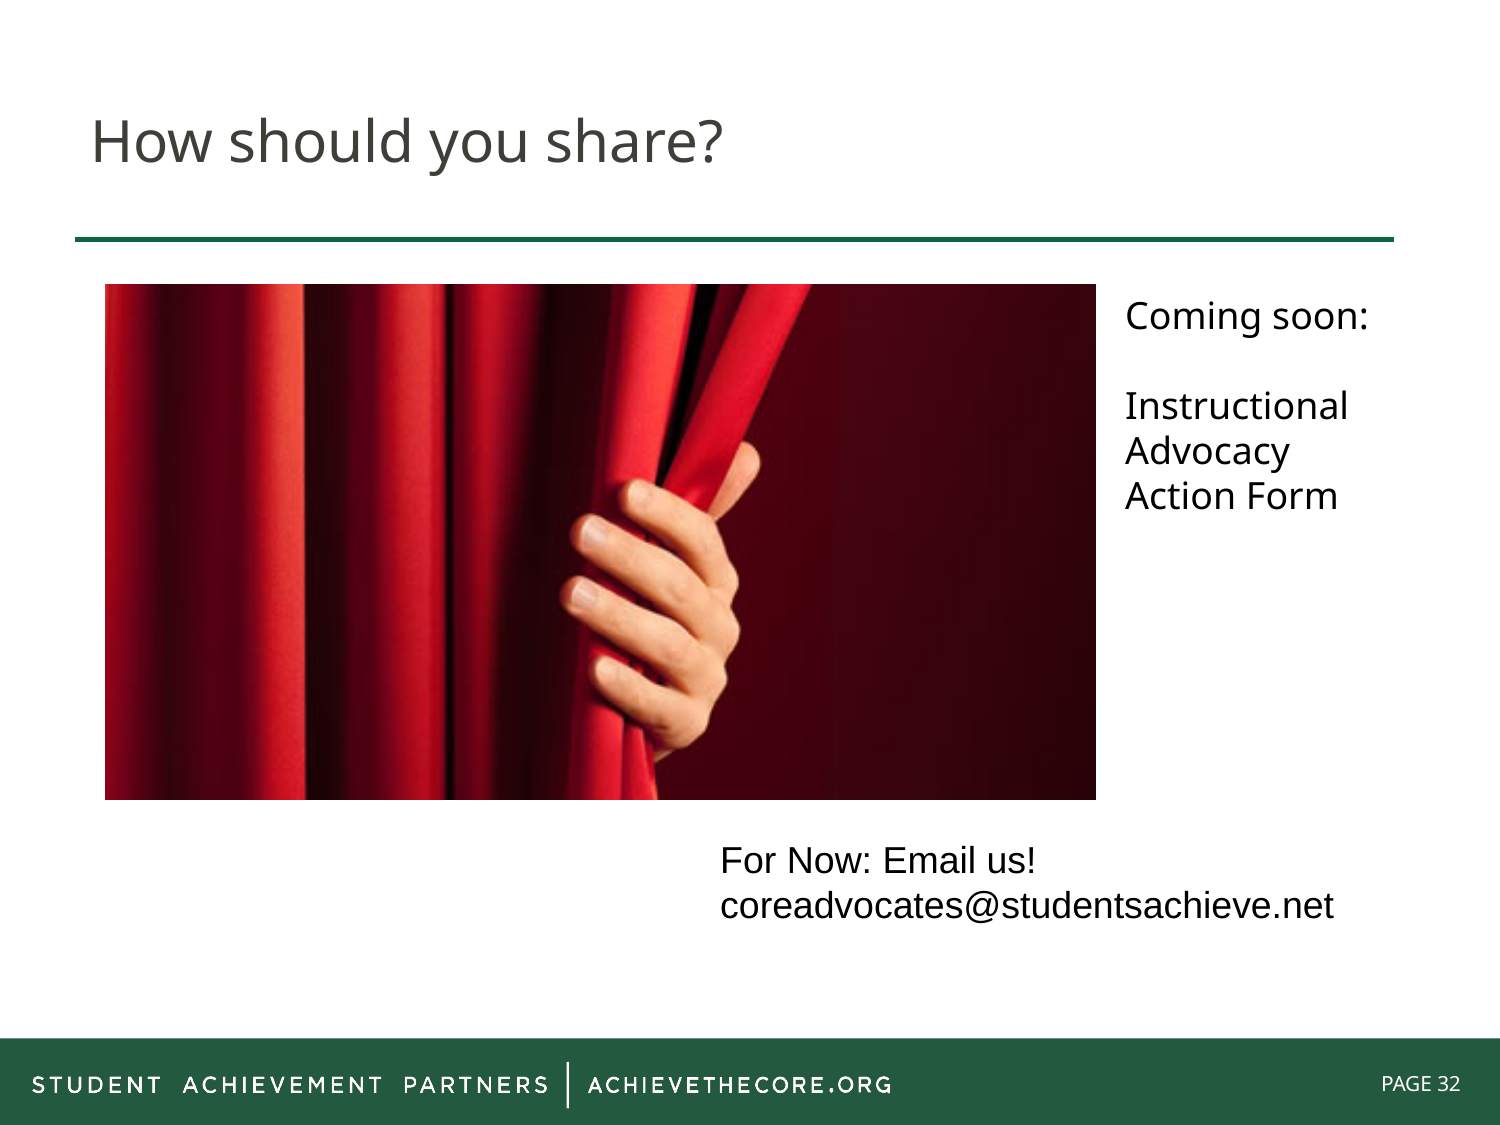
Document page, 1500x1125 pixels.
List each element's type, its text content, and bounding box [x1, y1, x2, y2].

picture [12, 1055, 911, 1112]
picture [105, 284, 1096, 800]
title How should you share? [75, 45, 1425, 233]
text_box For Now: Email us! coreadvocates@studentsachieve.net [705, 829, 1394, 934]
text_box Coming soon: Instructional Advocacy Action Form [1110, 284, 1425, 525]
